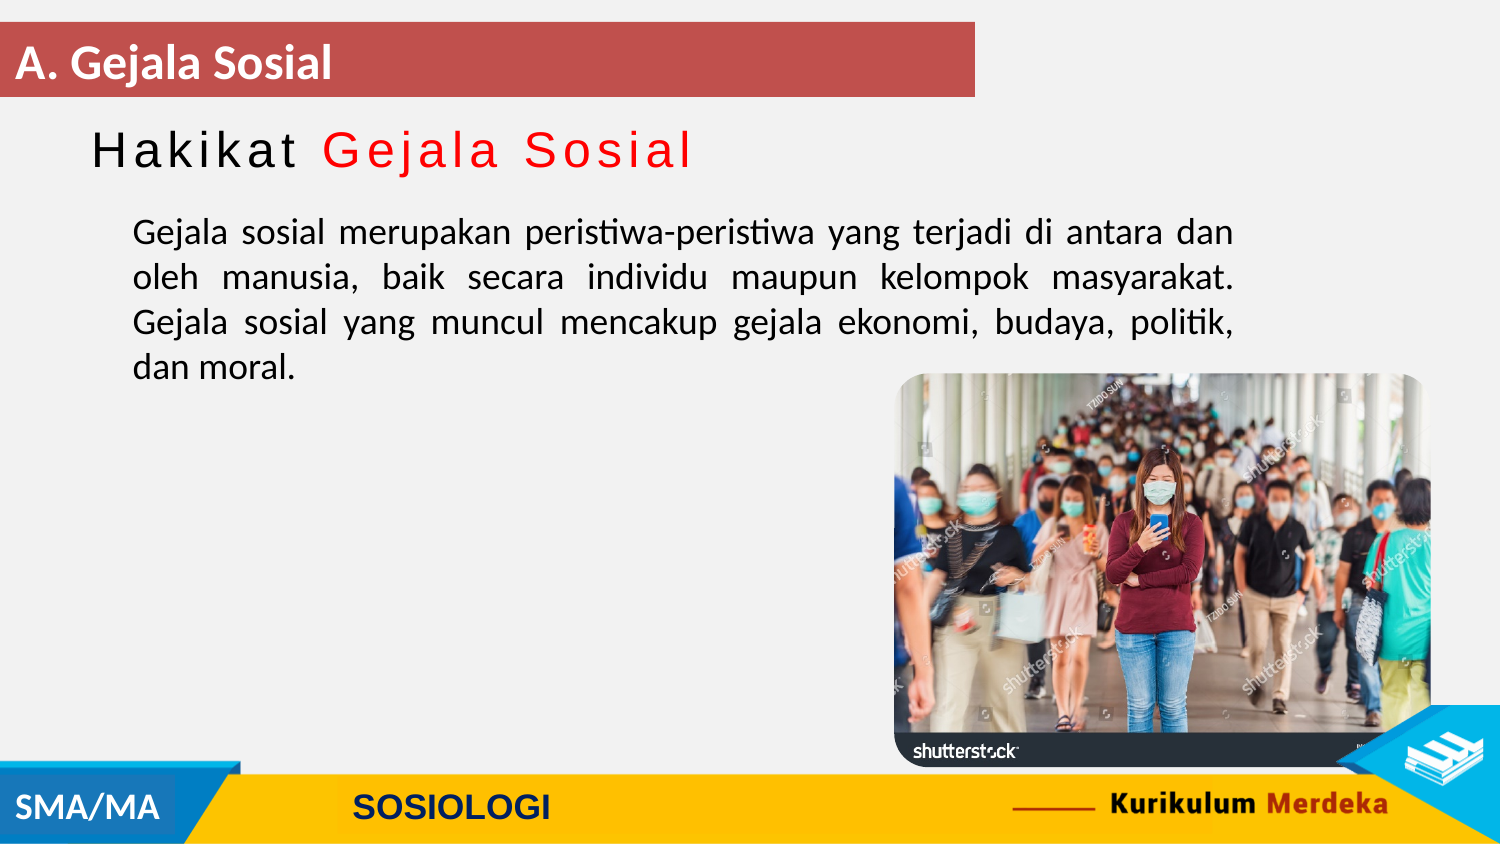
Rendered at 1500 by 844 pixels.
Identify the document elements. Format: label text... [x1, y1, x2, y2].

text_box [0, 705, 1500, 844]
text_box A. Gejala Sosial [0, 20, 977, 99]
text_box Hakikat Gejala Sosial [76, 109, 1397, 224]
text_box Gejala sosial merupakan peristiwa-peristiwa yang terjadi di antara dan oleh manusia, baik secara individu maupun kelompok masyarakat. Gejala sosial yang muncul mencakup gejala ekonomi, budaya, politik, dan moral. [117, 224, 1250, 395]
picture [894, 373, 1431, 705]
